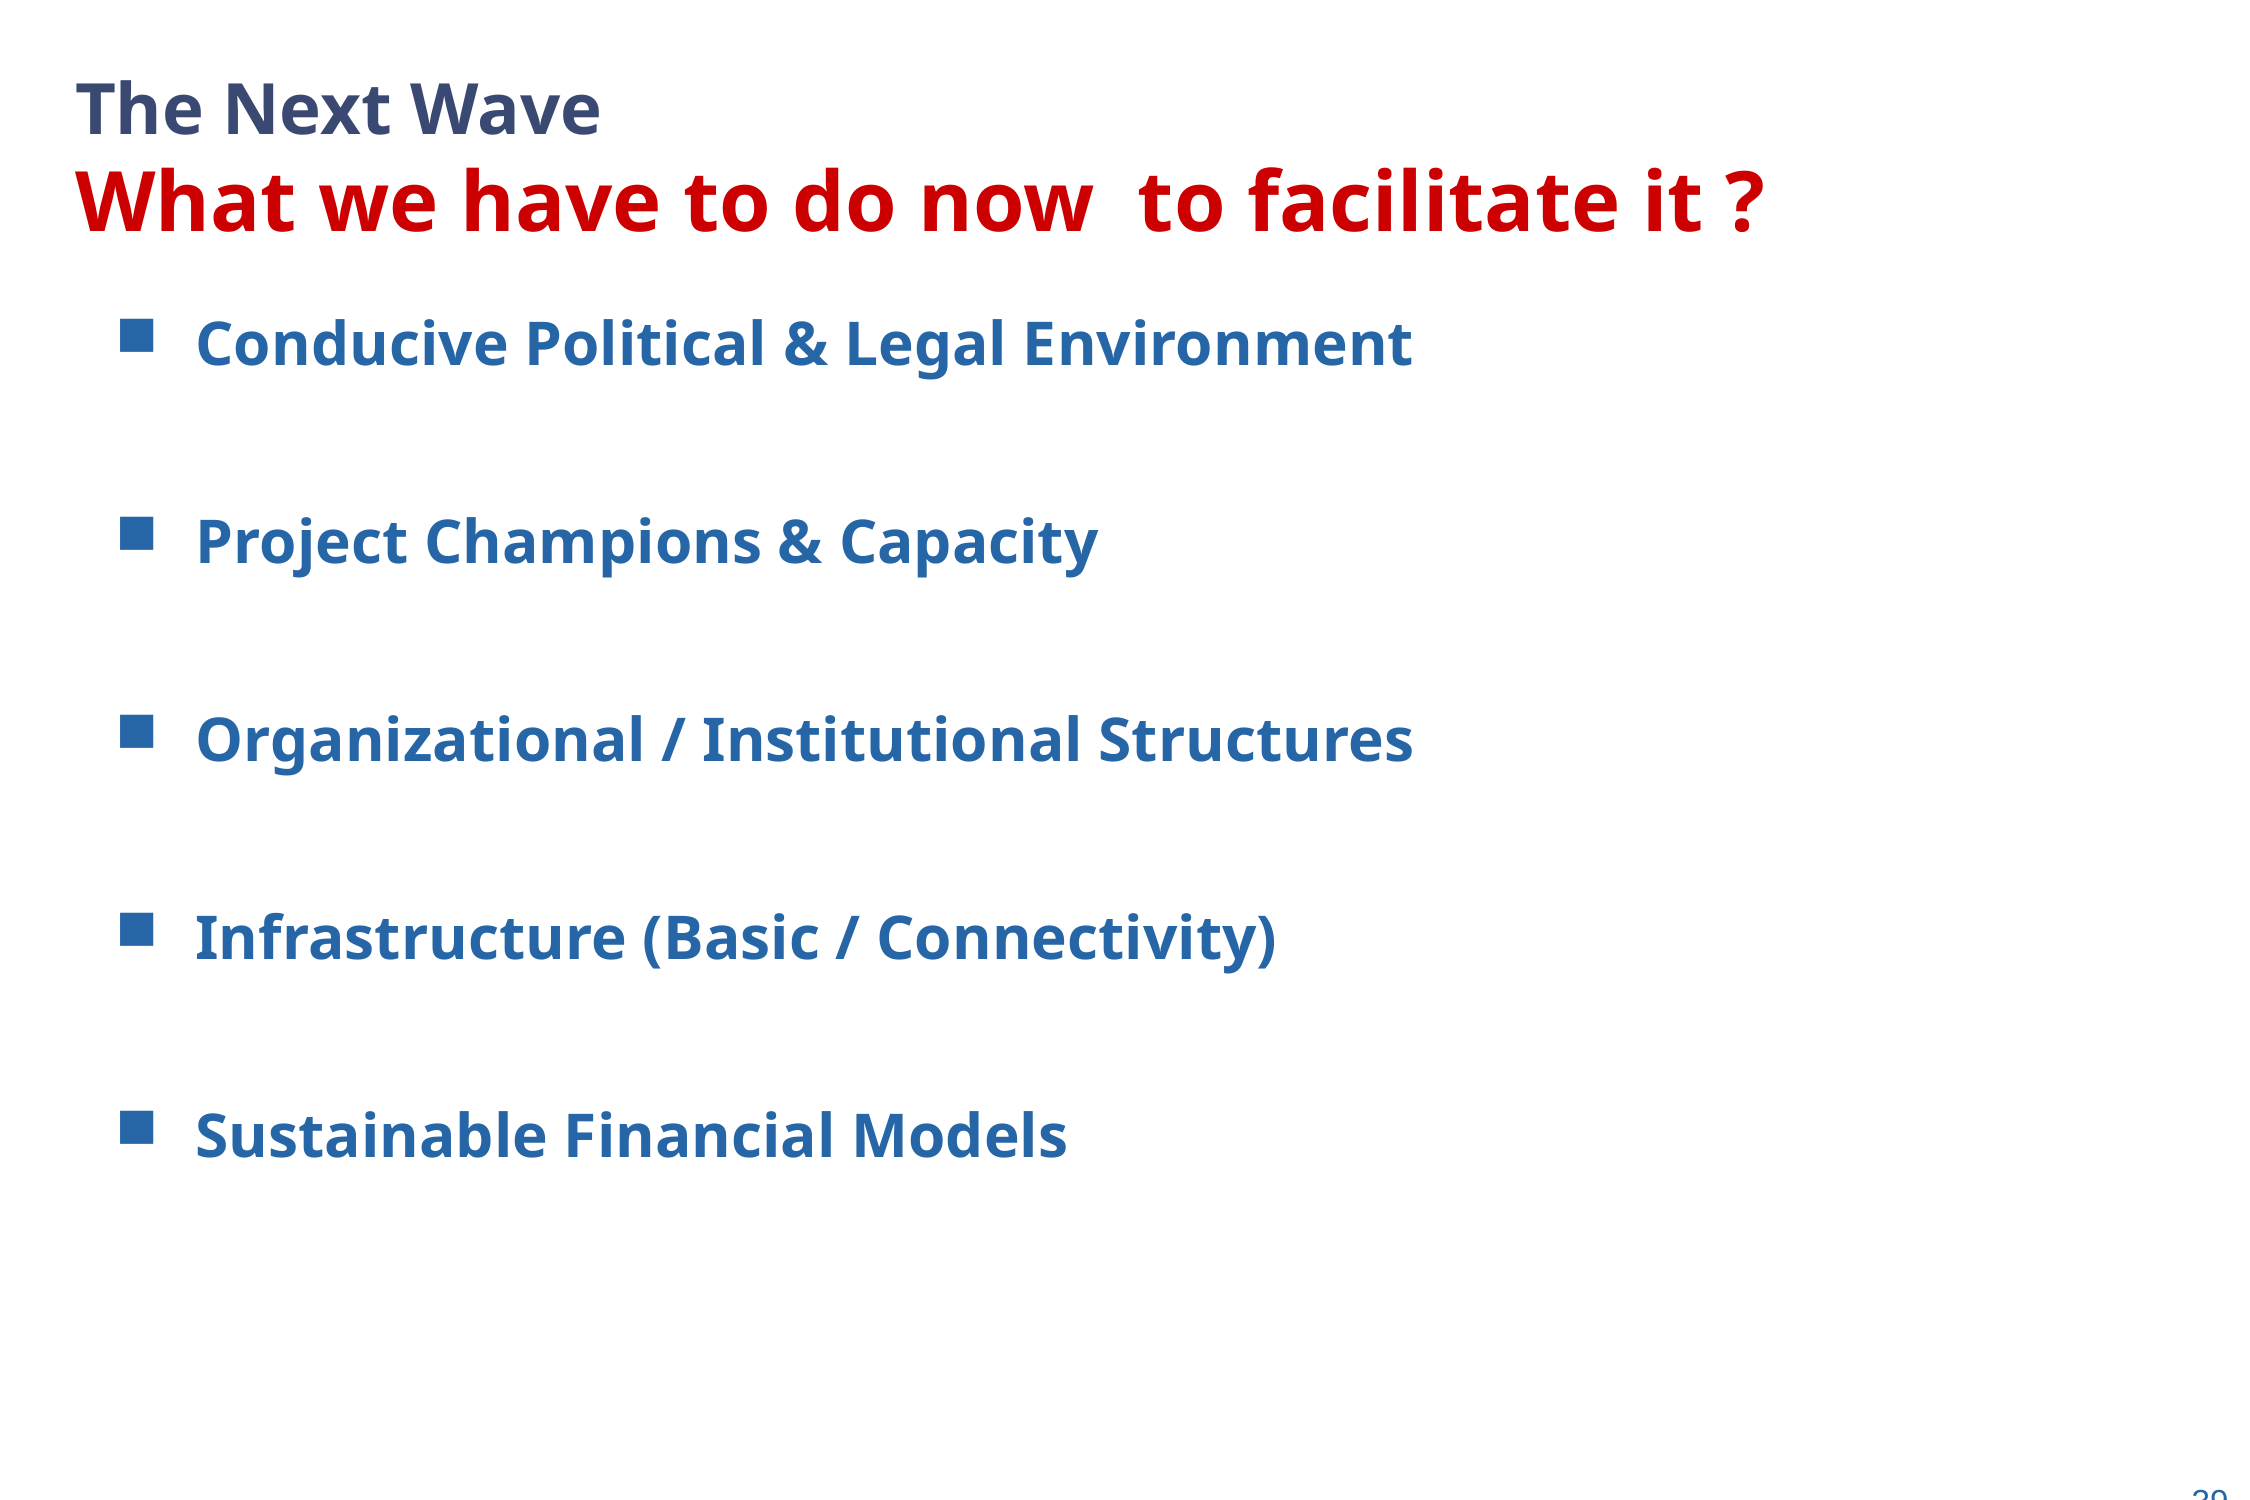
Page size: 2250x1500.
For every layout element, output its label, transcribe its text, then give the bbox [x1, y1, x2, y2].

list Conducive Political & Legal Environment Project Champions & Capacity Organizational / Institutional Structures Infrastructure (Basic / Connectivity) Sustainable Financial Models [93, 300, 2119, 1367]
slide_number 39 [1781, 1449, 2250, 1500]
title The Next Wave What we have to do now to facilitate it ? [75, 63, 1988, 247]
